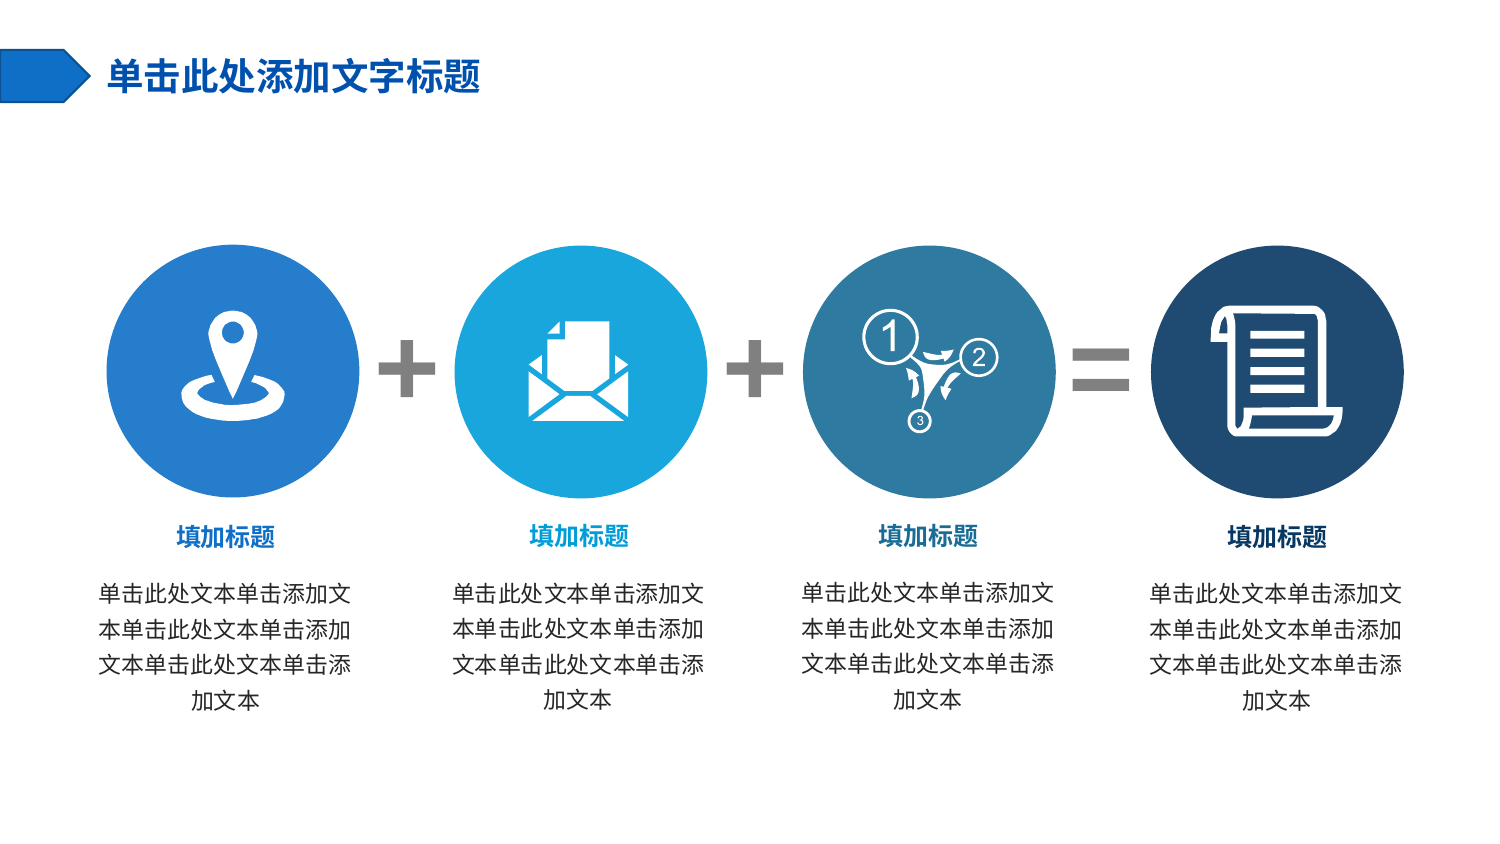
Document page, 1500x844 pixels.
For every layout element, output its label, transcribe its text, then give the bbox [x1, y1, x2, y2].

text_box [1210, 305, 1343, 437]
text_box [471, 245, 690, 499]
text_box [1169, 245, 1405, 499]
text_box + [687, 286, 824, 437]
text_box [862, 308, 999, 434]
text_box + [339, 286, 476, 437]
text_box 单击此处文本单击添加文本单击此处文本单击添加文本单击此处文本单击添加文本 [1149, 563, 1404, 714]
text_box 填加标题 [77, 513, 375, 552]
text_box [181, 310, 285, 421]
text_box 填加标题 [780, 513, 1077, 551]
text_box 填加标题 [430, 513, 728, 551]
text_box 单击此处文本单击添加文本单击此处文本单击添加文本单击此处文本单击添加文本 [801, 563, 1056, 714]
text_box [820, 245, 1038, 499]
text_box 填加标题 [1128, 513, 1426, 552]
text_box 单击此处文本单击添加文本单击此处文本单击添加文本单击此处文本单击添加文本 [98, 563, 353, 714]
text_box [528, 321, 629, 421]
text_box [106, 244, 342, 499]
text_box 单击此处文本单击添加文本单击此处文本单击添加文本单击此处文本单击添加文本 [451, 563, 706, 714]
text_box = [1033, 288, 1170, 438]
